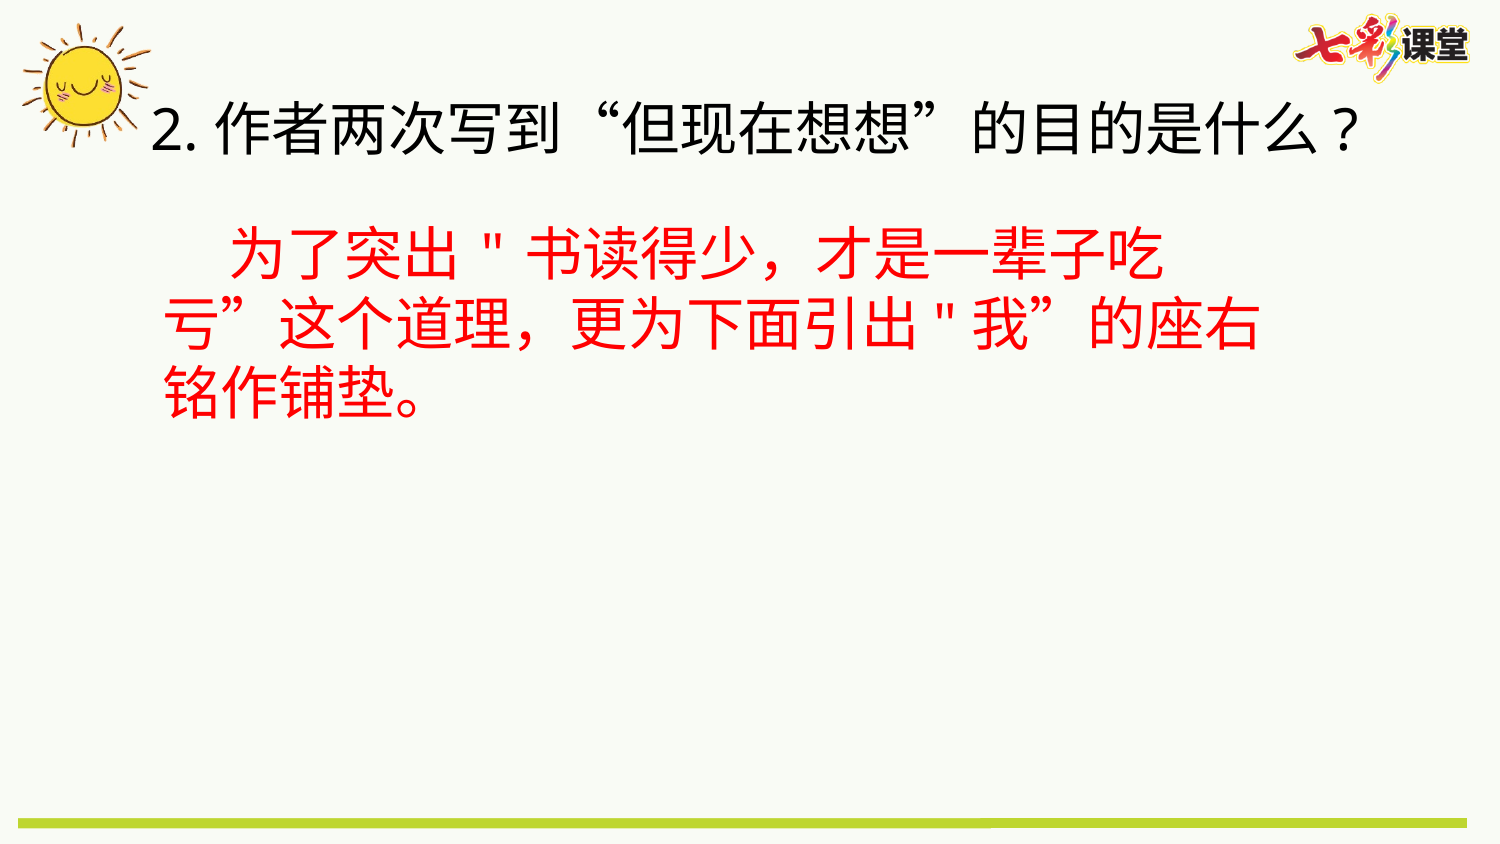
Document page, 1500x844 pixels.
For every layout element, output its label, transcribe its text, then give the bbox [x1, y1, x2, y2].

picture [0, 0, 173, 172]
text_box 2.作者两次写到“但现在想想”的目的是什么? [135, 84, 1500, 170]
text_box 为了突出"书读得少，才是一辈子吃亏”这个道理，更为下面引出"我”的座右铭作铺垫。 [147, 209, 1282, 434]
picture [18, 771, 1467, 844]
picture [1291, 9, 1472, 84]
